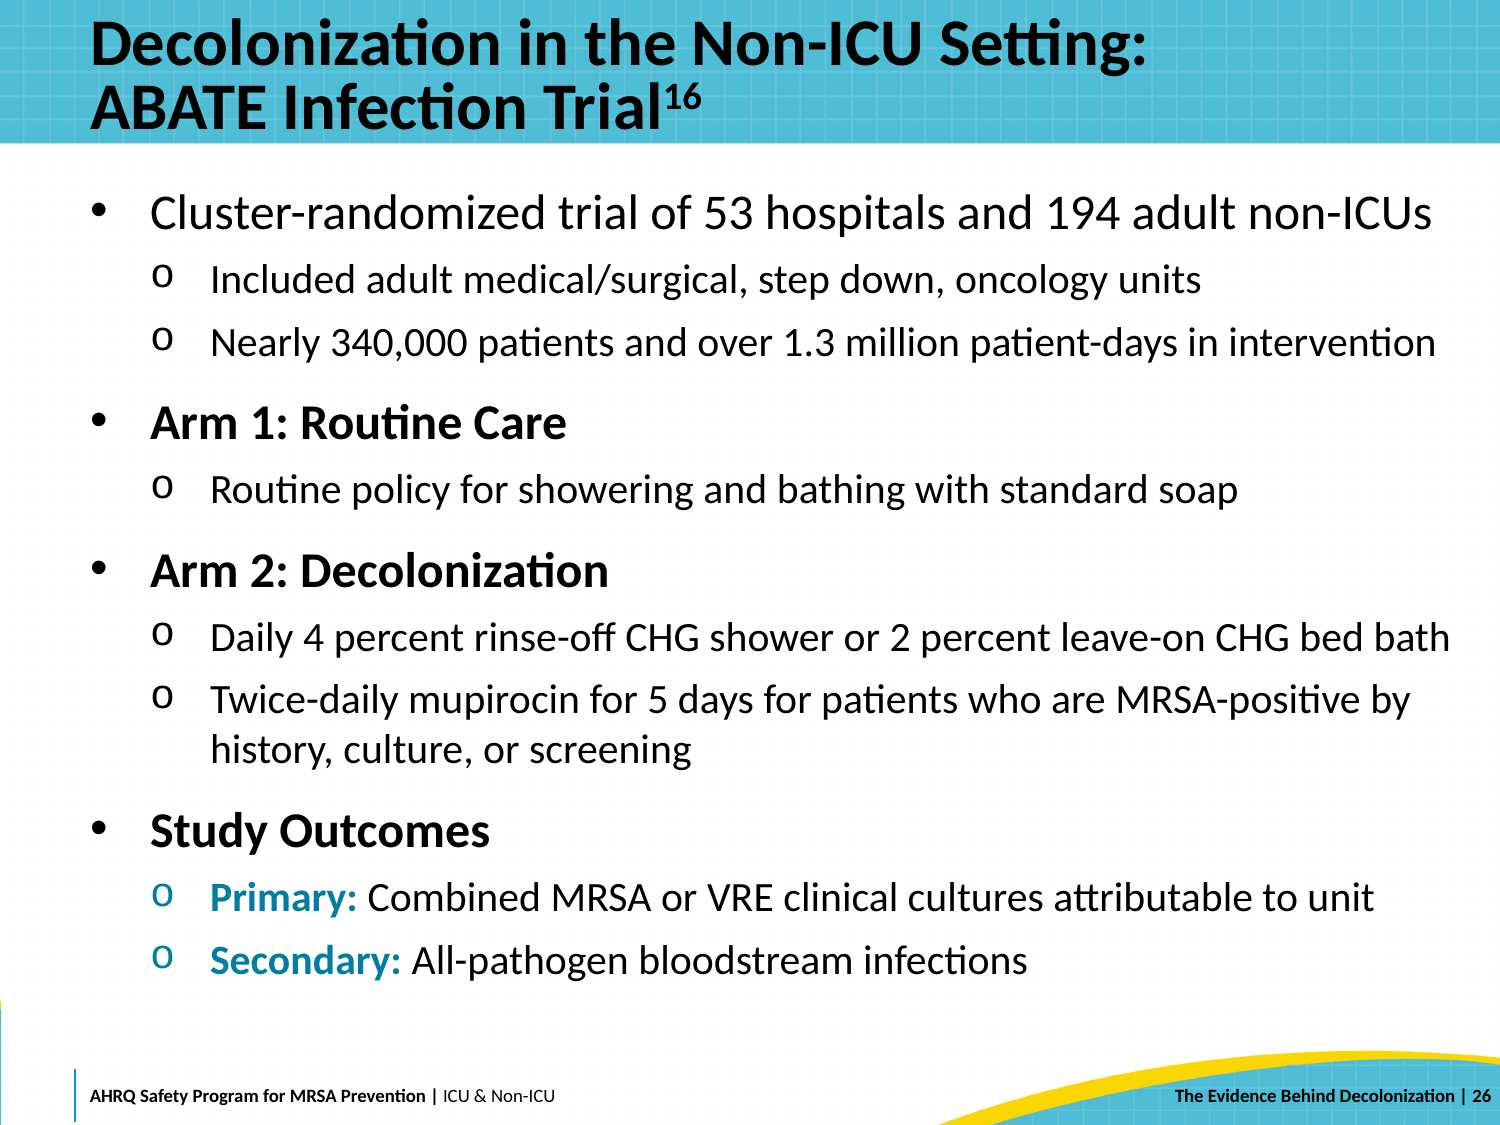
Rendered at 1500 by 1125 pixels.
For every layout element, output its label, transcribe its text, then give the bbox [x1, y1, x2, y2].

slide_number | 26 [1455, 1065, 1500, 1125]
list Cluster-randomized trial of 53 hospitals and 194 adult non-ICUs Included adult medical/surgical, step down, oncology units Nearly 340,000 patients and over 1.3 million patient-days in intervention Arm 1: Routine Care Routine policy for showering and bathing with standard soap Arm 2: Decolonization Daily 4 percent rinse-off CHG shower or 2 percent leave-on CHG bed bath Twice-daily mupirocin for 5 days for patients who are MRSA-positive by history, culture, or screening Study Outcomes Primary: Combined MRSA or VRE clinical cultures attributable to unit Secondary: All-pathogen bloodstream infections [75, 171, 1470, 1057]
title Decolonization in the Non-ICU Setting: ABATE Infection Trial16 [75, 0, 1425, 150]
picture [0, 0, 1500, 1125]
